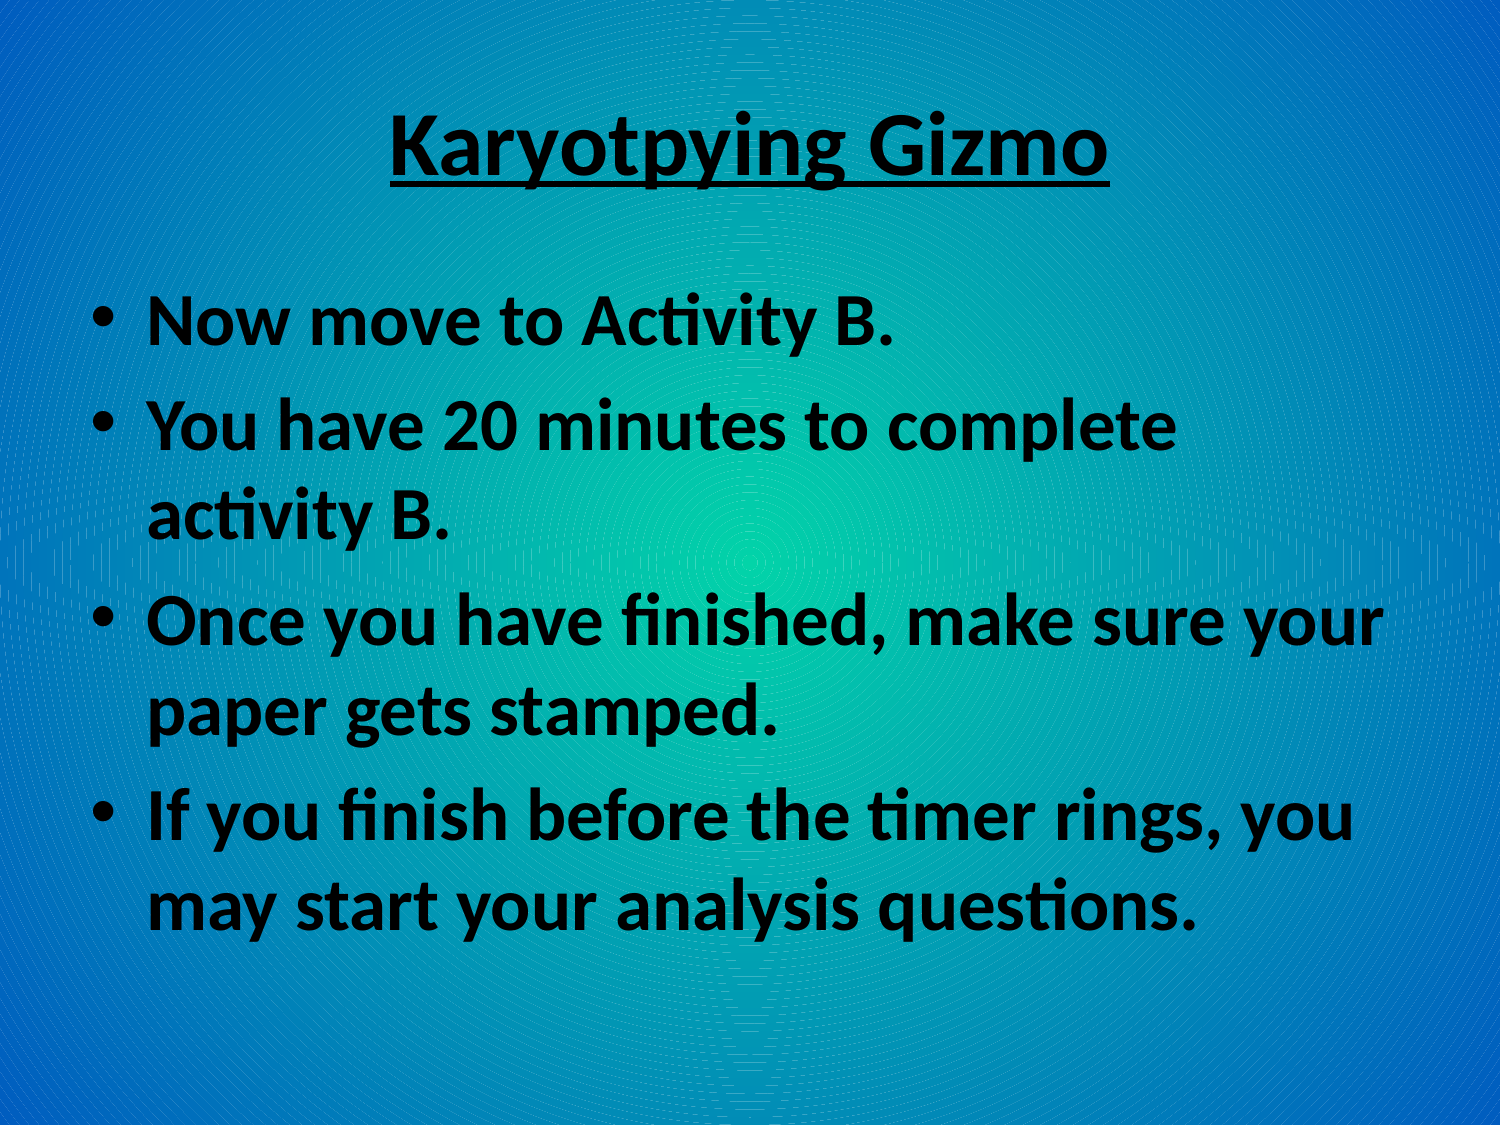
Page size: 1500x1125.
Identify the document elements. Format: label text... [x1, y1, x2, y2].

title Karyotpying Gizmo [75, 45, 1425, 233]
list Now move to Activity B. You have 20 minutes to complete activity B. Once you have finished, make sure your paper gets stamped. If you finish before the timer rings, you may start your analysis questions. [75, 262, 1425, 1005]
